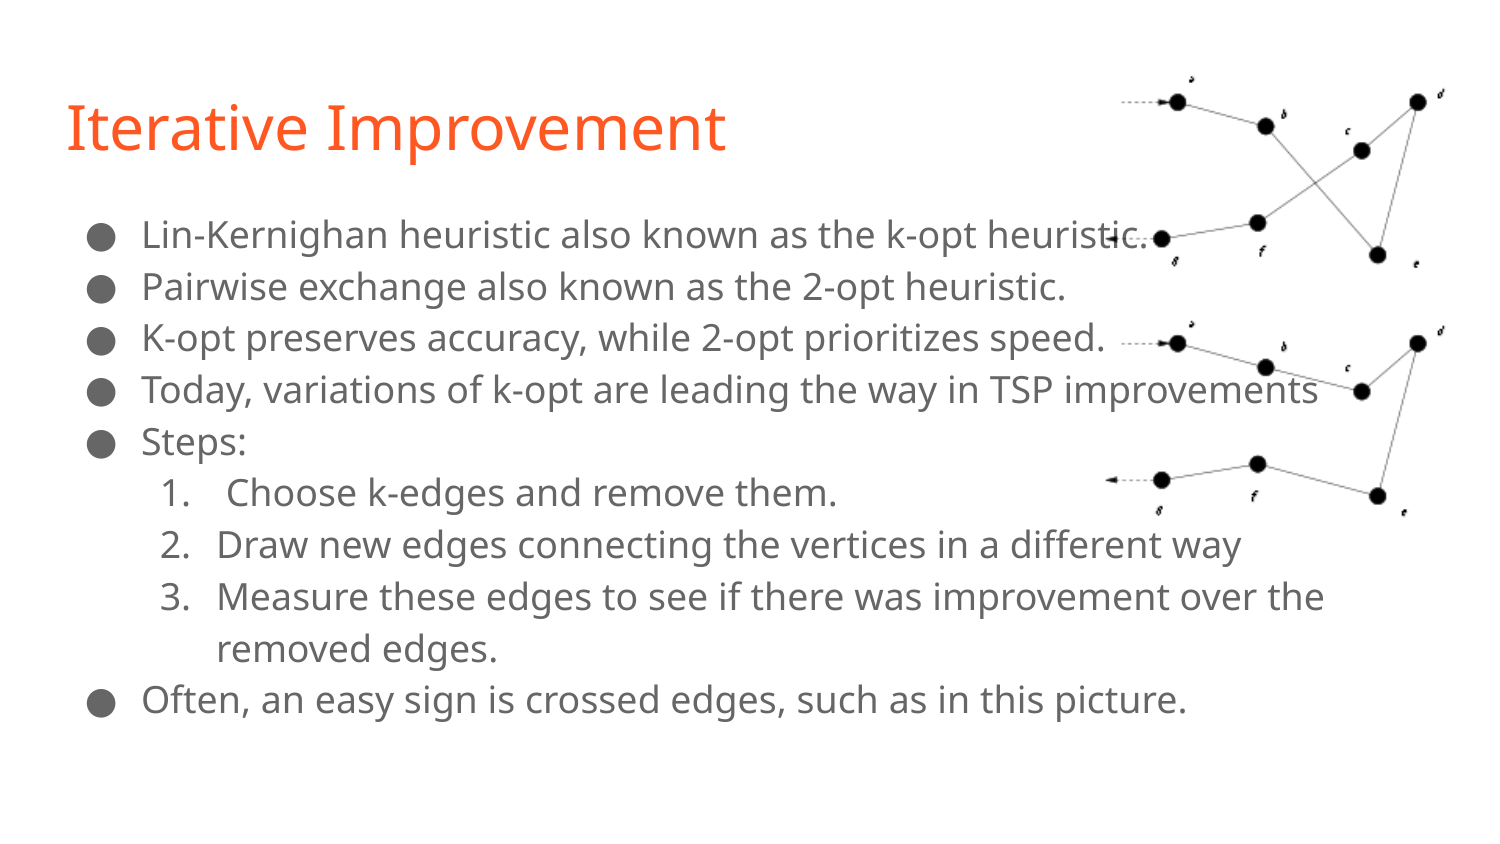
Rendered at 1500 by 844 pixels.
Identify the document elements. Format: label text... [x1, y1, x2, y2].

title Iterative Improvement [51, 72, 1103, 167]
list Lin-Kernighan heuristic also known as the k-opt heuristic. Pairwise exchange also known as the 2-opt heuristic. K-opt preserves accuracy, while 2-opt prioritizes speed. Today, variations of k-opt are leading the way in TSP improvements Steps: Choose k-edges and remove them. Draw new edges connecting the vertices in a different way Measure these edges to see if there was improvement over the removed edges. Often, an easy sign is crossed edges, such as in this picture. [51, 189, 1449, 750]
picture [1104, 72, 1450, 519]
